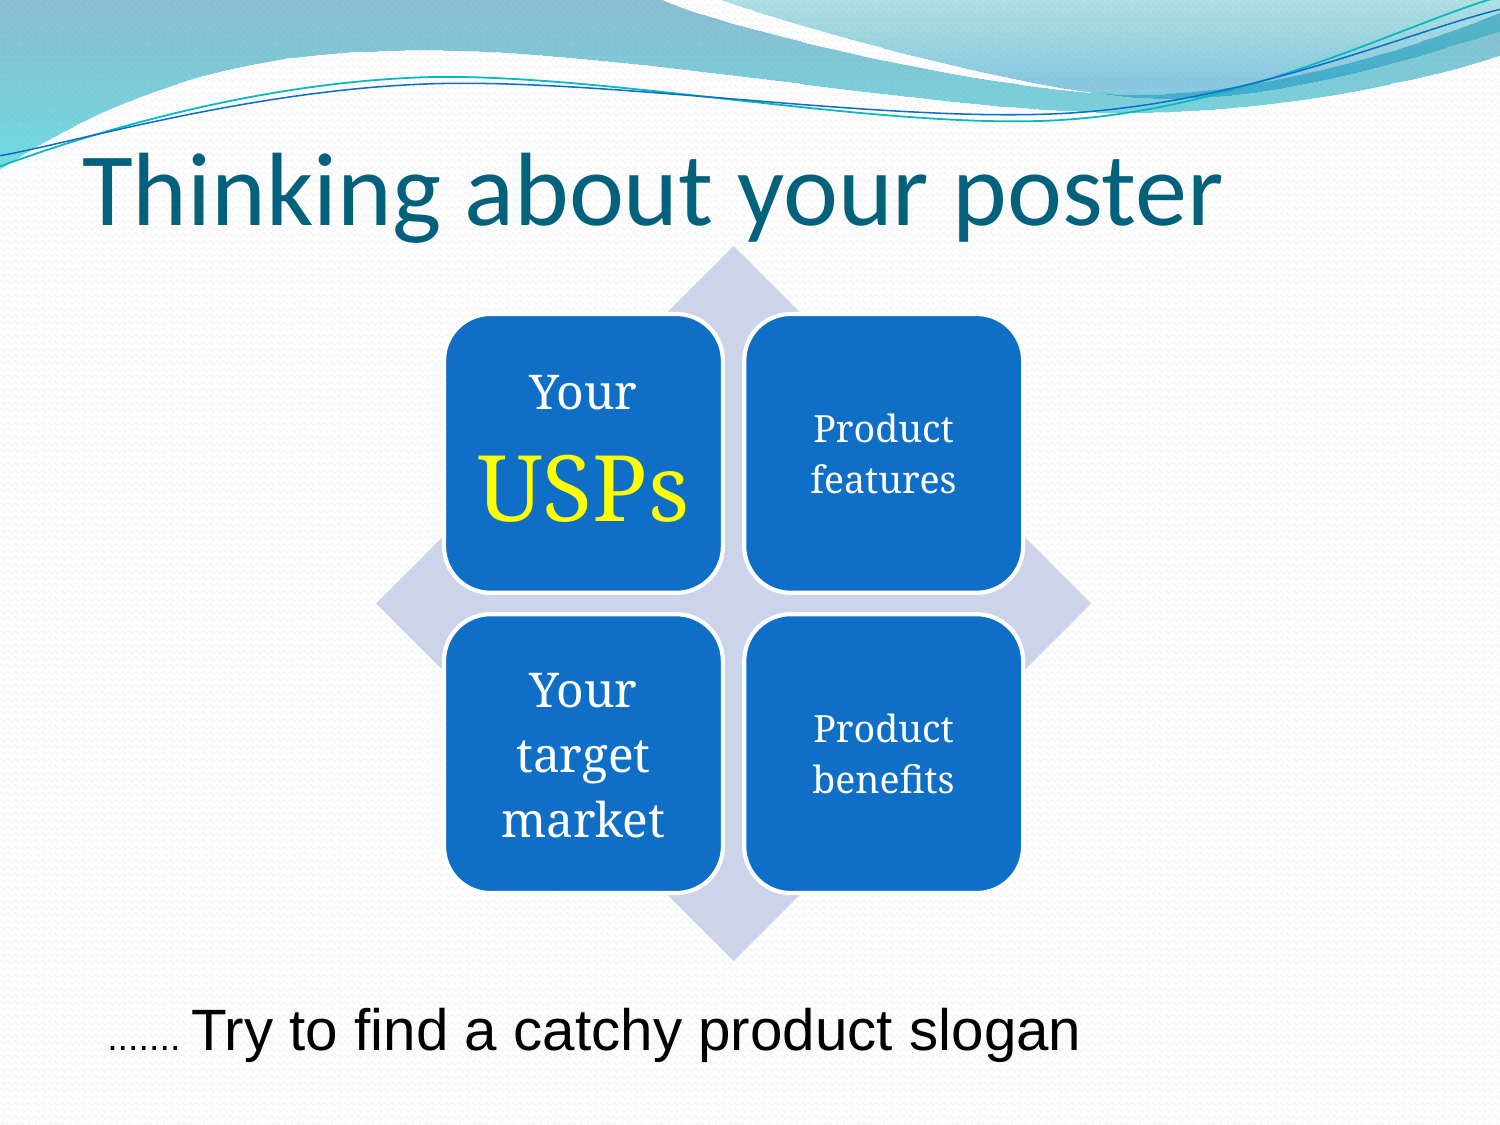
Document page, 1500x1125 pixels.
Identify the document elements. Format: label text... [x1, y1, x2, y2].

text_box ....... Try to find a catchy product slogan [81, 984, 1430, 1070]
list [58, 245, 1409, 962]
title Thinking about your poster [81, 58, 1433, 247]
